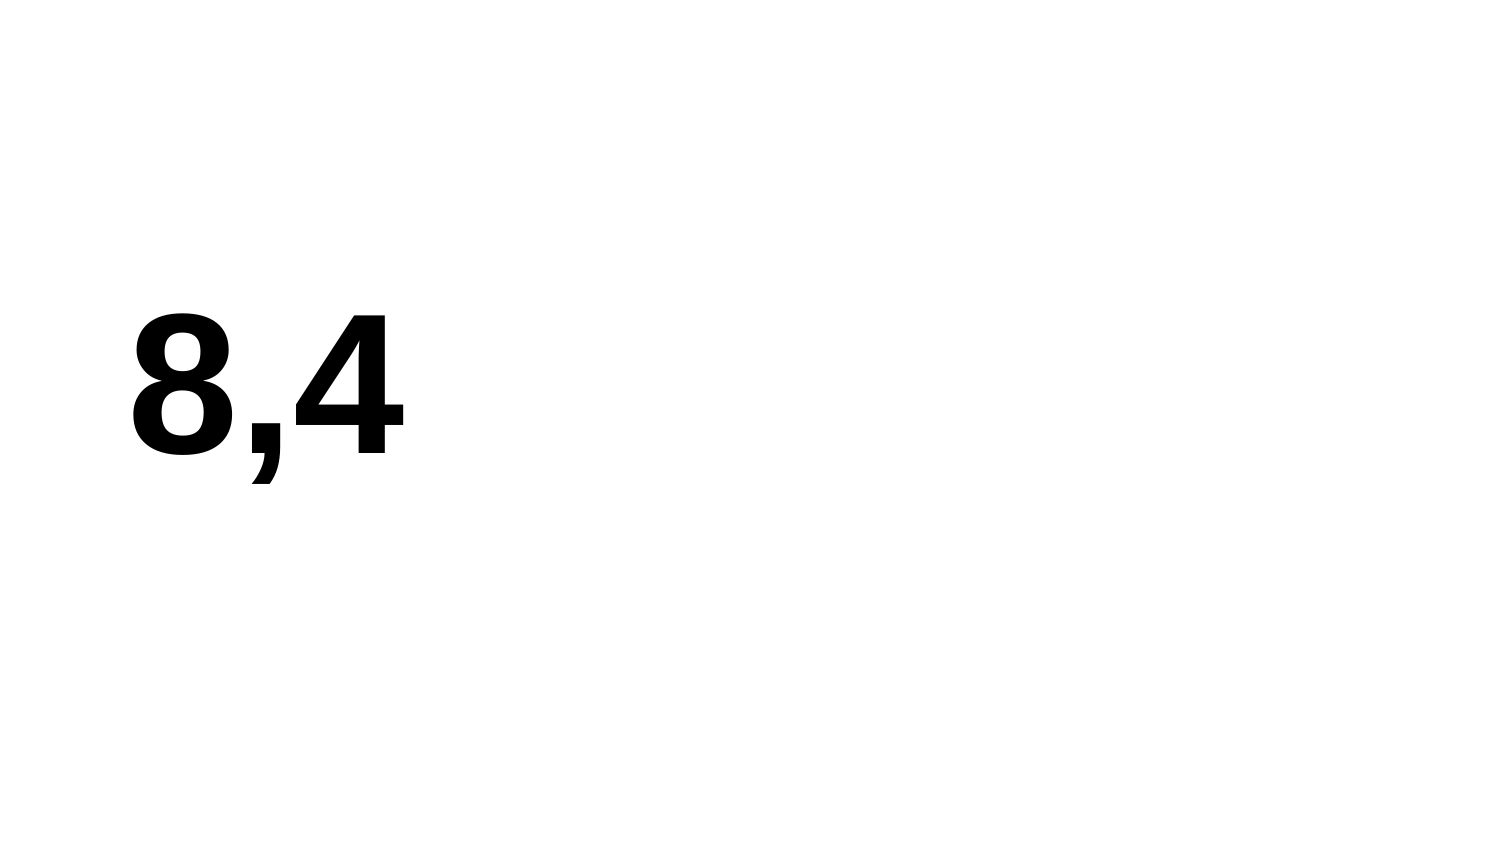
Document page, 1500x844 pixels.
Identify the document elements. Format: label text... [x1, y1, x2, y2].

text_box 8,4 [112, 235, 1388, 509]
